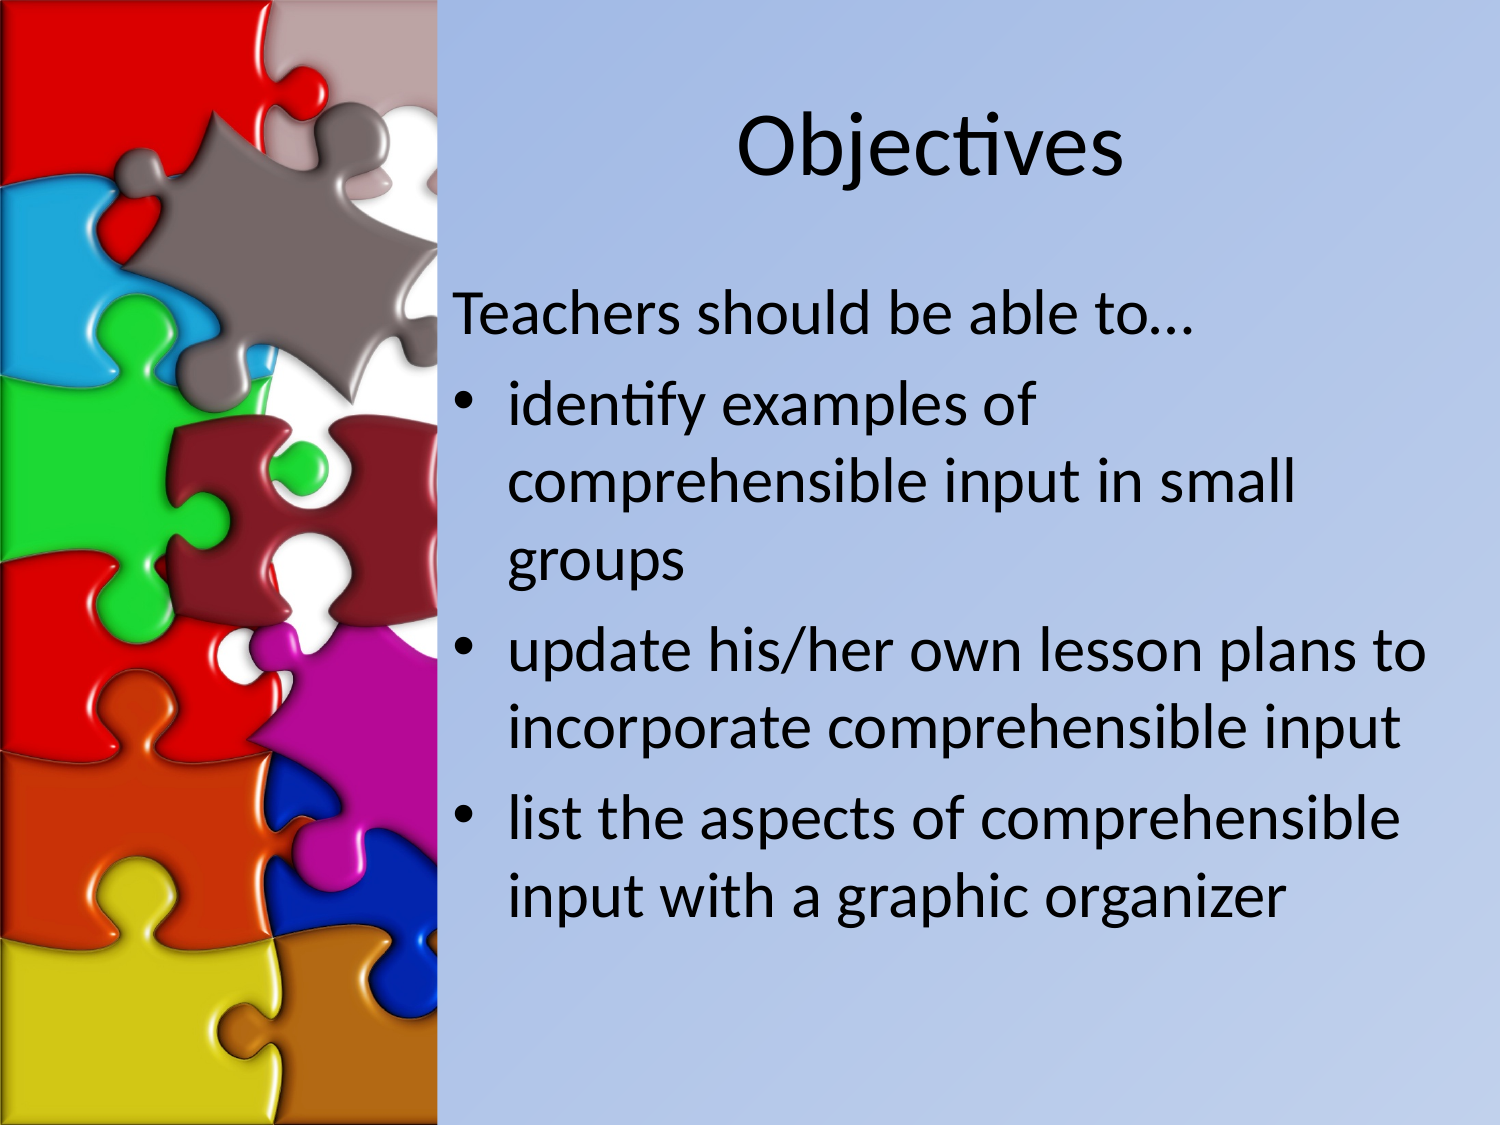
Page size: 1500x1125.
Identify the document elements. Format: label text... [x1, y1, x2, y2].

picture [0, 0, 438, 1125]
list Teachers should be able to… identify examples of comprehensible input in small groups update his/her own lesson plans to incorporate comprehensible input list the aspects of comprehensible input with a graphic organizer [437, 262, 1463, 1005]
title Objectives [437, 45, 1425, 233]
